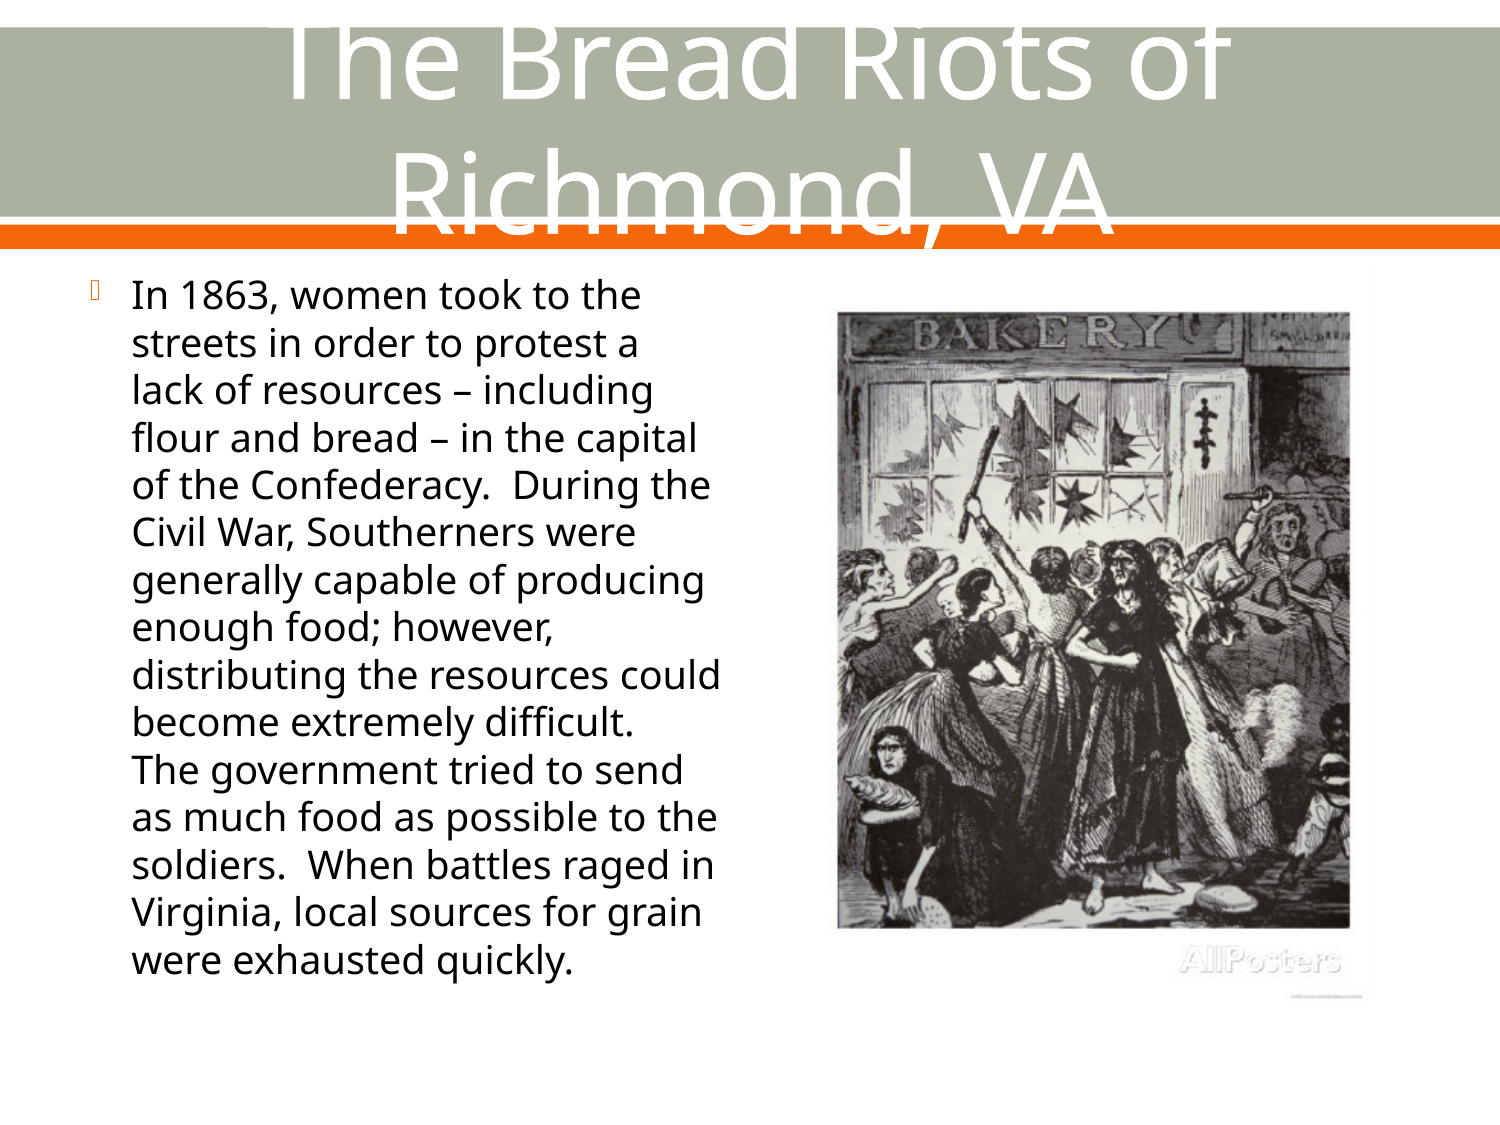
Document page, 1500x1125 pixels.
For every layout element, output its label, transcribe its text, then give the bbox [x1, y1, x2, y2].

list In 1863, women took to the streets in order to protest a lack of resources – including flour and bread – in the capital of the Confederacy. During the Civil War, Southerners were generally capable of producing enough food; however, distributing the resources could become extremely difficult. The government tried to send as much food as possible to the soldiers. When battles raged in Virginia, local sources for grain were exhausted quickly. [75, 262, 738, 1005]
title The Bread Riots of Richmond, VA [75, 29, 1425, 213]
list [814, 262, 1373, 1006]
